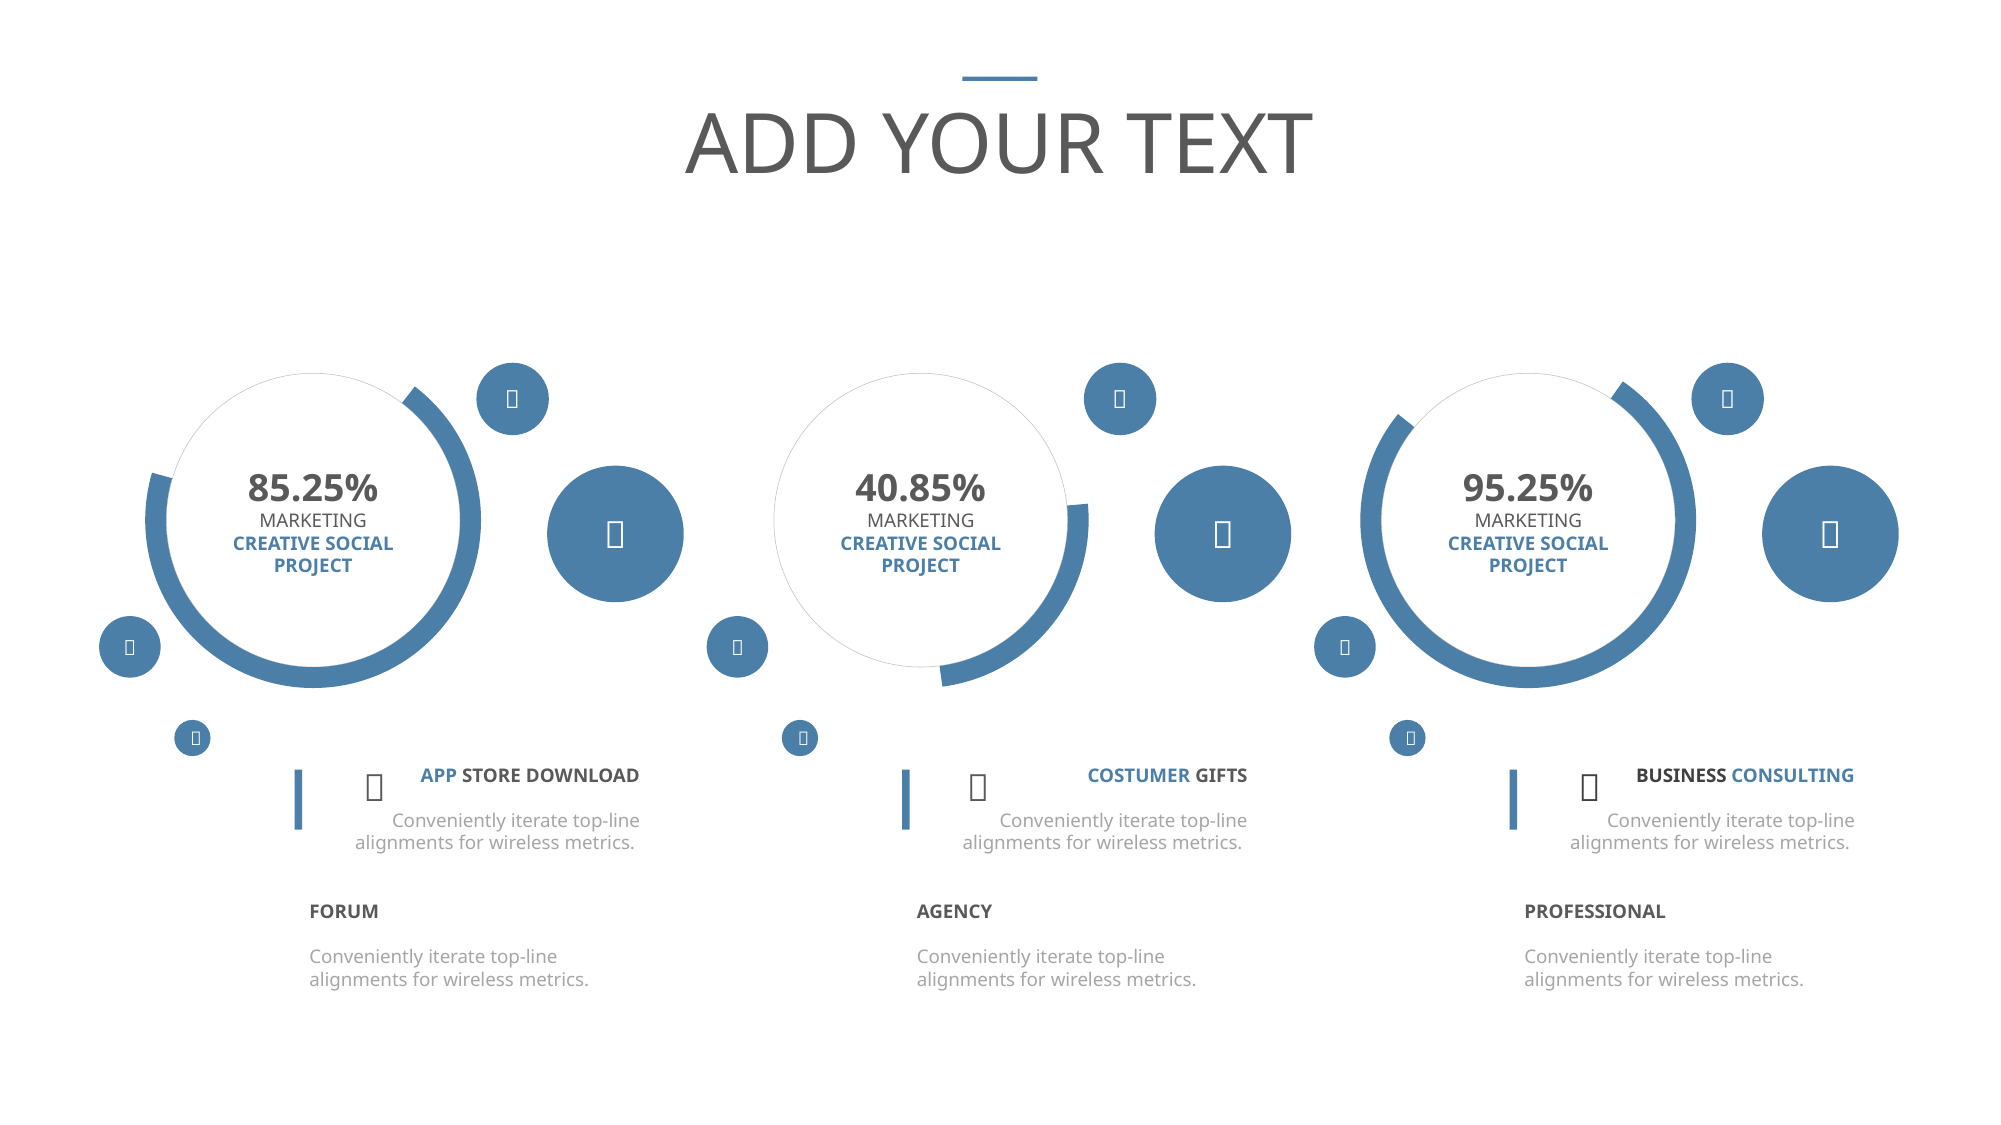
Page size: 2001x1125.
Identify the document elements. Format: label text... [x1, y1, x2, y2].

text_box 40.85% MARKETING CREATIVE SOCIAL PROJECT [772, 372, 1068, 669]
text_box FORUM Conveniently iterate top-line alignments for wireless metrics. [294, 892, 655, 998]
text_box  [98, 615, 162, 679]
text_box  [780, 718, 820, 758]
text_box  [348, 756, 401, 816]
text_box  [952, 756, 1005, 816]
text_box  [1761, 464, 1900, 604]
text_box  [1153, 464, 1293, 604]
text_box [154, 393, 472, 679]
text_box  [1690, 361, 1765, 437]
text_box  [1563, 756, 1616, 816]
text_box BUSINESS CONSULTING Conveniently iterate top-line alignments for wireless metrics. [1554, 756, 1870, 861]
text_box ADD YOUR TEXT [670, 82, 1330, 198]
text_box  [173, 718, 212, 758]
text_box [1509, 769, 1518, 831]
text_box 85.25% MARKETING CREATIVE SOCIAL PROJECT [171, 372, 402, 519]
text_box  [705, 615, 770, 679]
text_box PROFESSIONAL Conveniently iterate top-line alignments for wireless metrics. [1509, 892, 1870, 998]
text_box [920, 504, 1080, 678]
text_box AGENCY Conveniently iterate top-line alignments for wireless metrics. [902, 892, 1262, 998]
text_box  [475, 361, 550, 437]
text_box 95.25% MARKETING CREATIVE SOCIAL PROJECT [1414, 372, 1611, 519]
text_box [901, 769, 911, 831]
text_box  [1388, 718, 1427, 758]
text_box APP STORE DOWNLOAD Conveniently iterate top-line alignments for wireless metrics. [339, 756, 655, 861]
text_box COSTUMER GIFTS Conveniently iterate top-line alignments for wireless metrics. [946, 756, 1262, 861]
text_box  [1313, 615, 1377, 679]
text_box  [546, 464, 685, 604]
text_box  [1082, 361, 1158, 437]
text_box [294, 769, 303, 831]
text_box [961, 76, 1038, 82]
text_box [1369, 389, 1687, 679]
